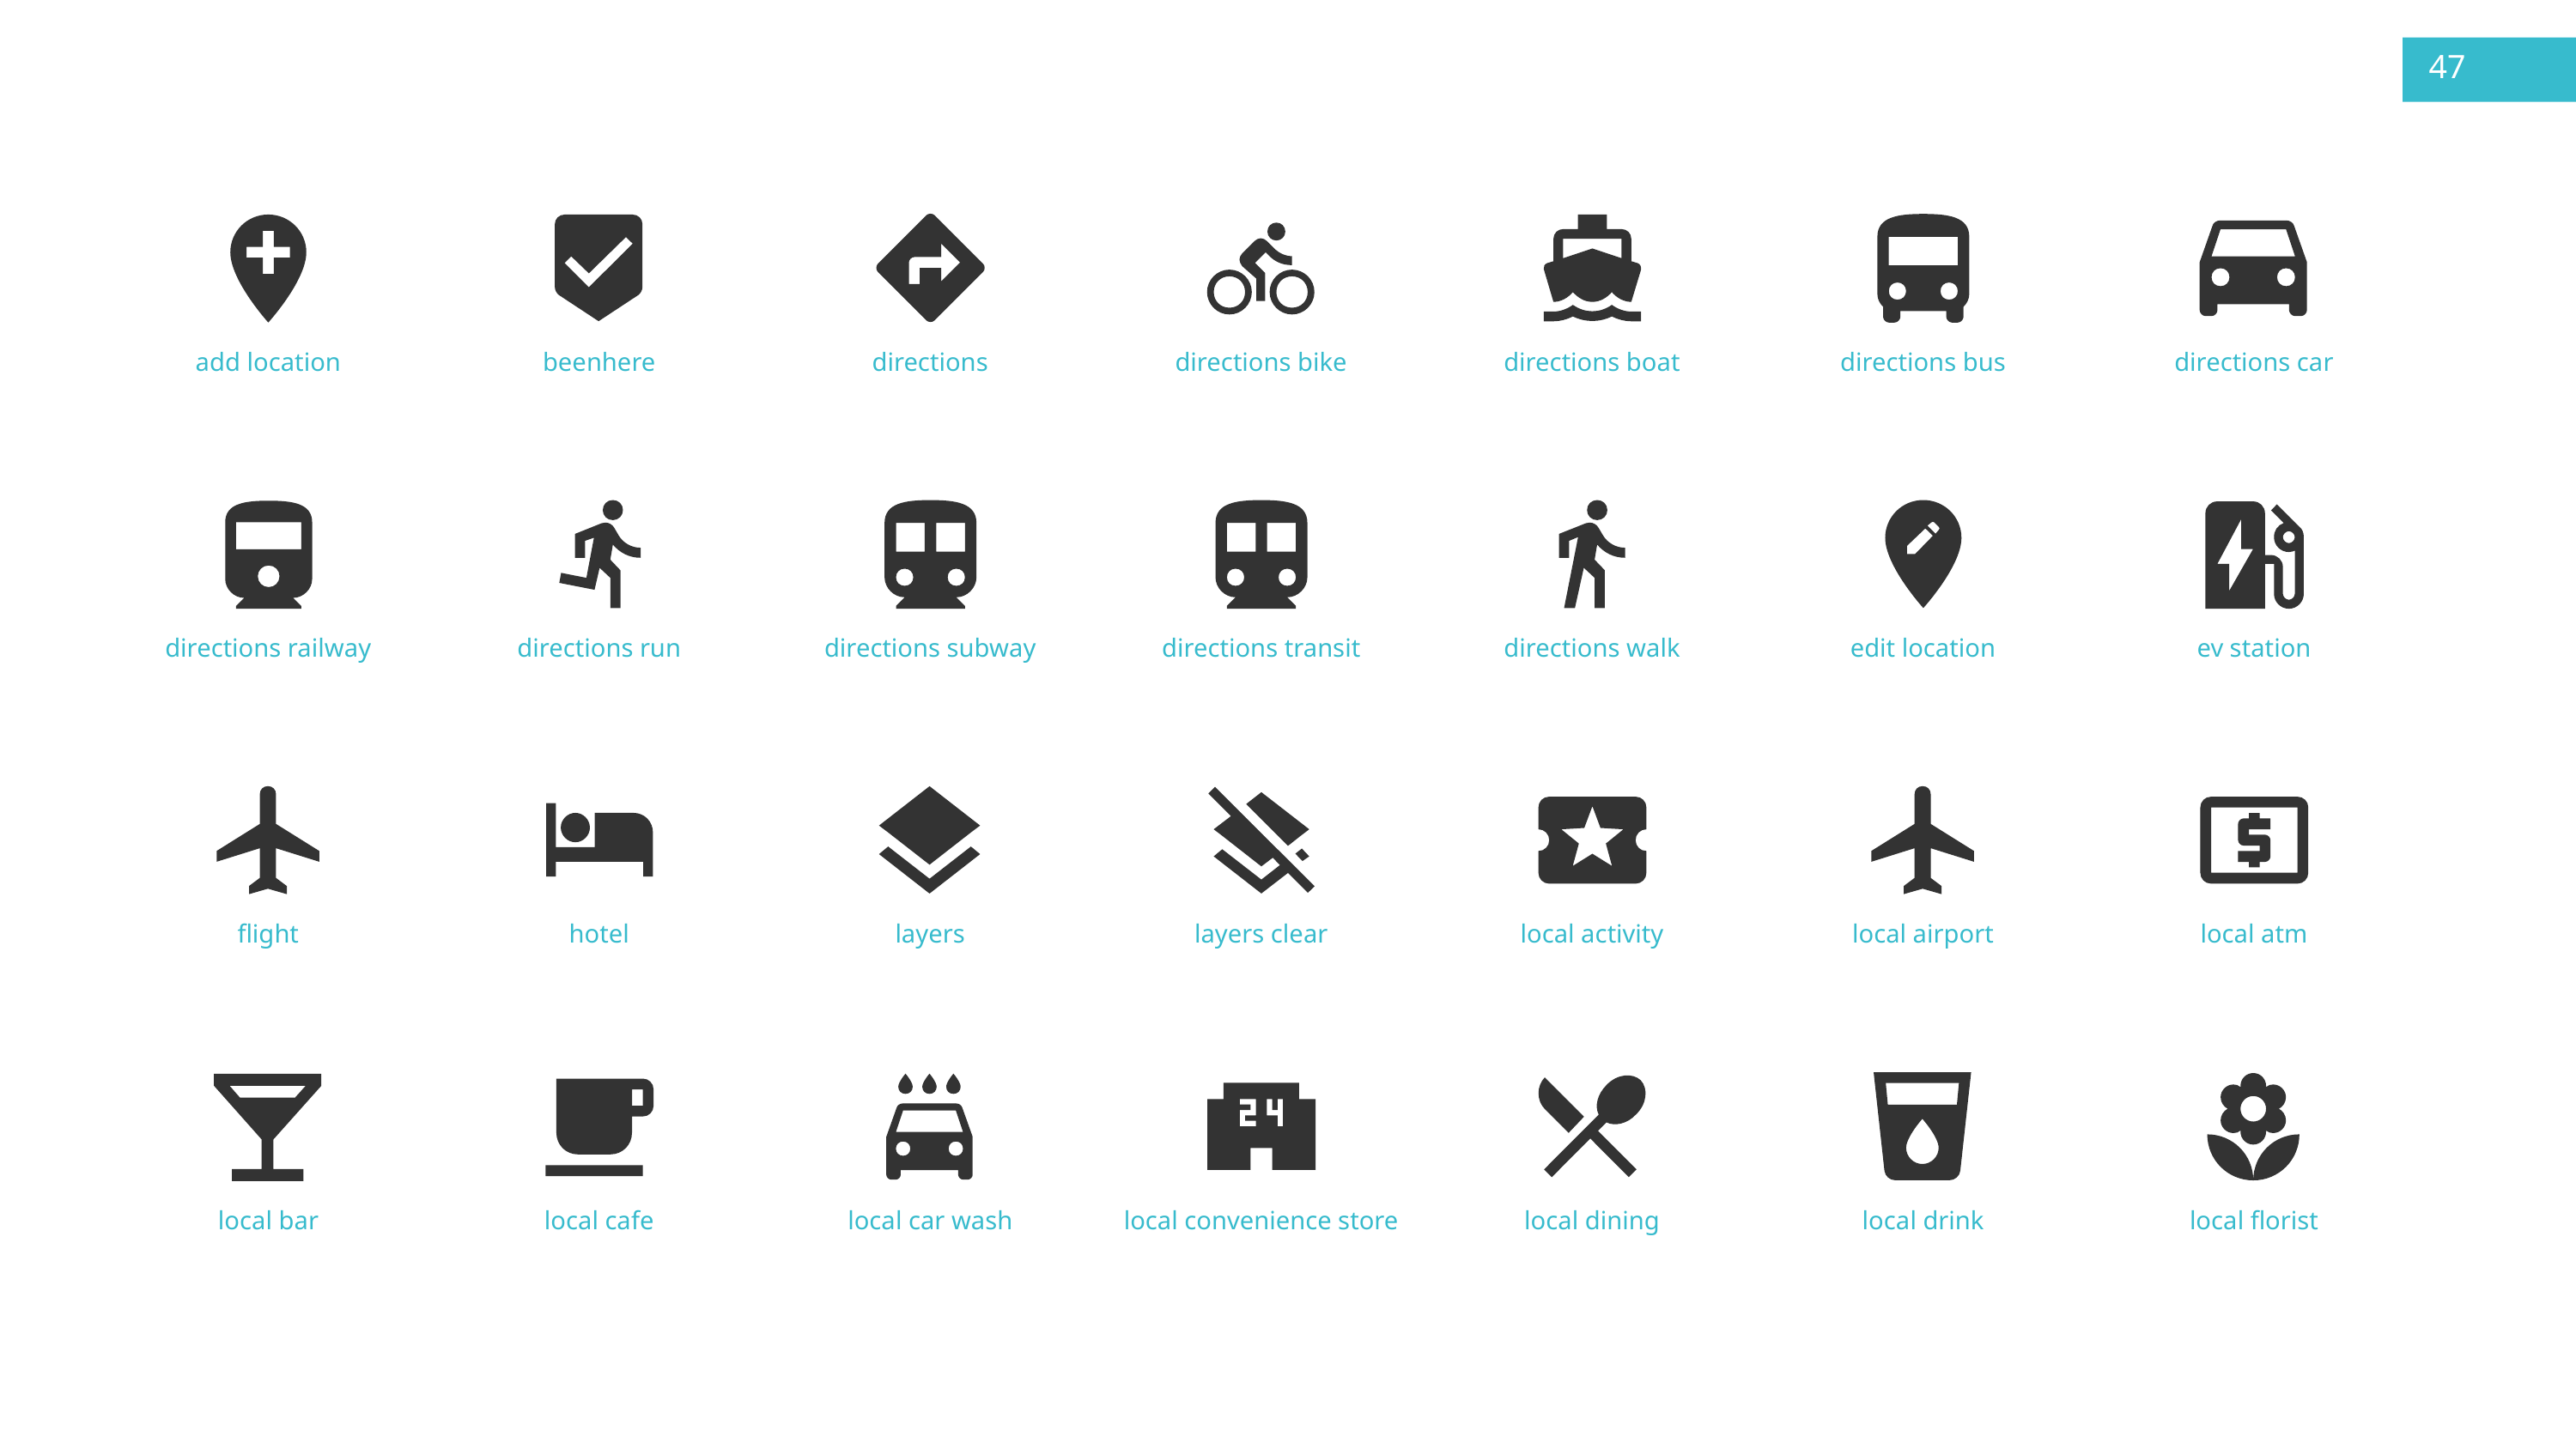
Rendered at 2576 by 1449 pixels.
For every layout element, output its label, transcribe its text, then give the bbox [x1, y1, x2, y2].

text_box layers clear [1082, 912, 1413, 955]
text_box local convenience store [1082, 1197, 1413, 1241]
text_box ev station [2075, 626, 2433, 669]
text_box add location [89, 339, 420, 383]
text_box [216, 785, 319, 894]
text_box [225, 500, 313, 609]
text_box directions bike [1082, 339, 1413, 383]
text_box [555, 214, 643, 322]
text_box [602, 500, 623, 520]
text_box [2221, 1073, 2287, 1145]
text_box directions boat [1413, 339, 1744, 383]
text_box [2207, 1134, 2300, 1181]
text_box [878, 785, 981, 865]
text_box layers [750, 912, 1082, 955]
text_box directions run [420, 626, 750, 669]
text_box [556, 1078, 654, 1155]
text_box [922, 1073, 937, 1094]
text_box [1207, 1082, 1316, 1170]
text_box local dining [1413, 1197, 1744, 1241]
text_box [1885, 500, 1962, 609]
text_box directions bus [1744, 339, 2075, 383]
slide_number 47 [2415, 35, 2502, 100]
text_box [1558, 522, 1625, 609]
text_box [1538, 1077, 1584, 1133]
text_box [1538, 797, 1647, 884]
text_box [2205, 501, 2304, 609]
text_box [559, 522, 641, 609]
text_box flight [89, 912, 420, 955]
text_box [1874, 1072, 1971, 1180]
text_box [1544, 1075, 1646, 1178]
text_box [1587, 500, 1607, 520]
text_box [1543, 305, 1642, 322]
text_box [1267, 222, 1285, 241]
text_box [1208, 786, 1315, 894]
text_box [545, 1165, 643, 1177]
text_box local activity [1413, 912, 1744, 955]
text_box [878, 846, 981, 894]
text_box [898, 1073, 913, 1094]
text_box local car wash [750, 1197, 1082, 1241]
text_box local atm [2075, 912, 2433, 955]
text_box [884, 500, 977, 609]
text_box [1877, 214, 1970, 323]
text_box [1215, 500, 1308, 609]
text_box [546, 803, 653, 877]
text_box directions [750, 339, 1082, 383]
text_box directions car [2075, 339, 2433, 383]
text_box [230, 214, 307, 323]
text_box directions railway [89, 626, 420, 669]
text_box [1206, 270, 1252, 315]
text_box [886, 1103, 973, 1180]
text_box [1269, 270, 1315, 315]
text_box local cafe [420, 1197, 750, 1241]
text_box [1871, 785, 1974, 894]
text_box directions walk [1413, 626, 1744, 669]
text_box local florist [2075, 1197, 2433, 1241]
text_box beenhere [420, 339, 750, 383]
text_box [1543, 214, 1642, 302]
text_box directions transit [1082, 626, 1413, 669]
text_box local bar [89, 1197, 420, 1241]
text_box [876, 213, 985, 323]
text_box hotel [420, 912, 750, 955]
text_box local drink [1744, 1197, 2075, 1241]
text_box [2199, 220, 2307, 317]
text_box [214, 1073, 322, 1181]
text_box [2200, 797, 2309, 884]
text_box [945, 1073, 961, 1094]
text_box directions subway [750, 626, 1082, 669]
text_box [1239, 238, 1292, 301]
text_box local airport [1744, 912, 2075, 955]
text_box edit location [1744, 626, 2075, 669]
